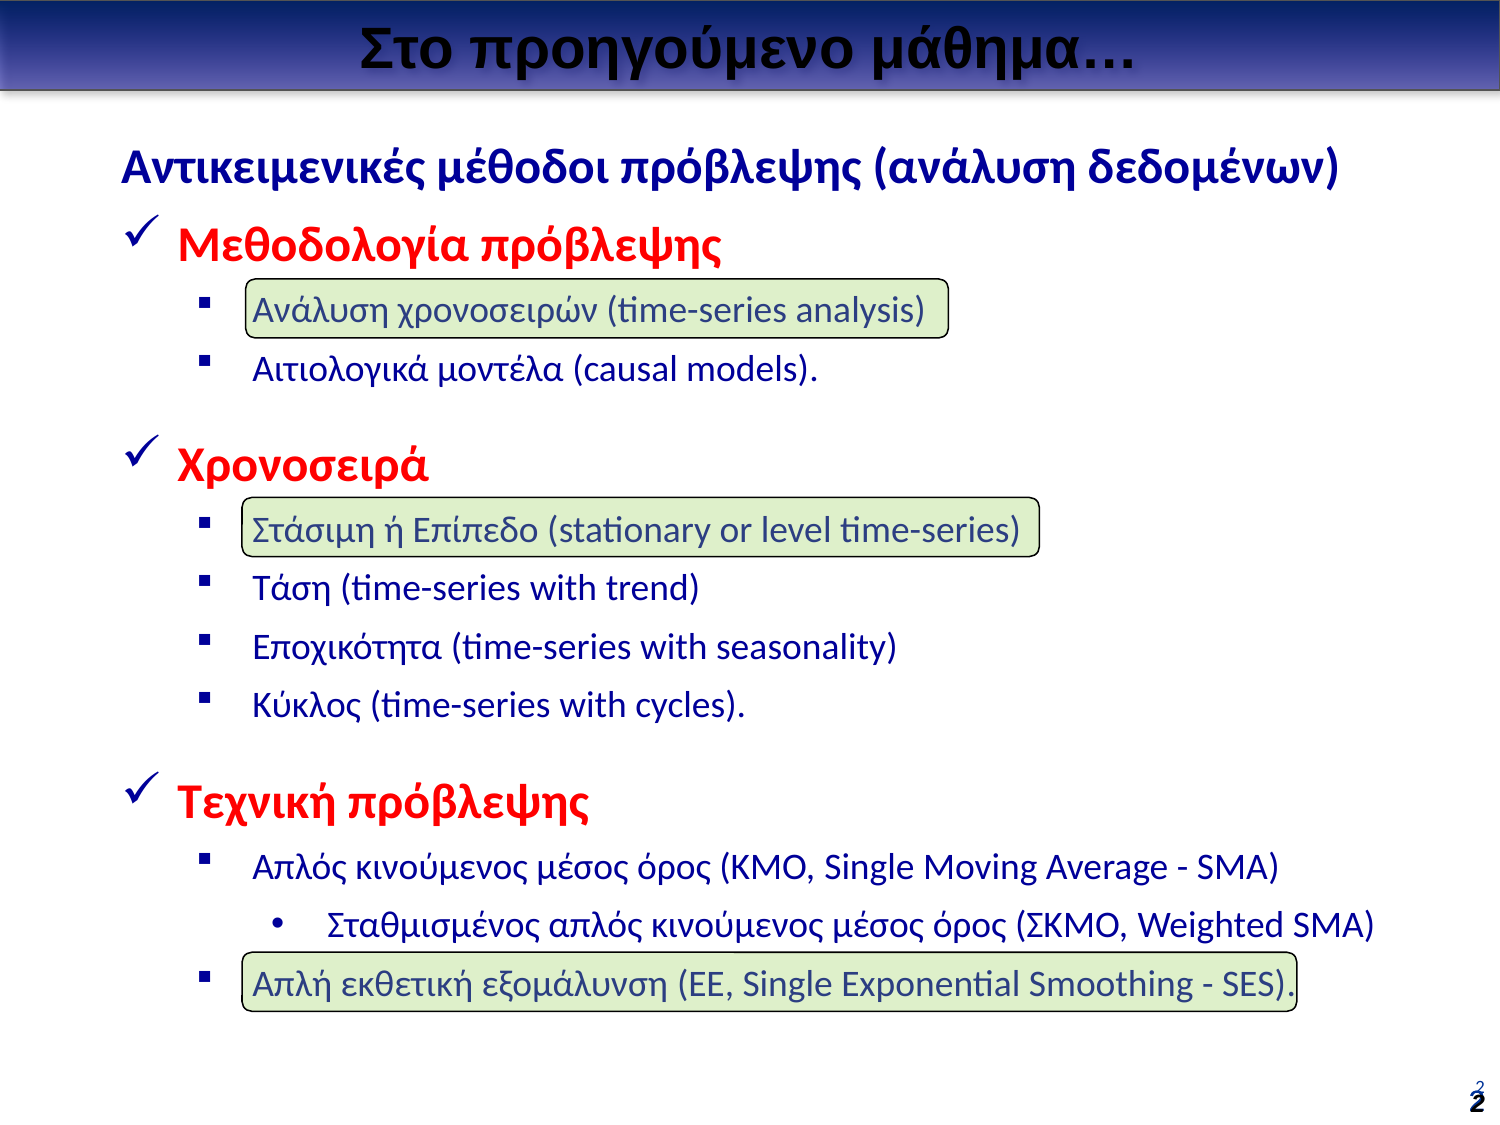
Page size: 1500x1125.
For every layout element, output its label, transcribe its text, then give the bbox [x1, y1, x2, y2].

text_box [241, 497, 1040, 557]
text_box Αντικειμενικές μέθοδοι πρόβλεψης (ανάλυση δεδομένων) Μεθοδολογία πρόβλεψης Ανάλυση χρονοσειρών (time-series analysis) Αιτιολογικά μοντέλα (causal models). Χρονοσειρά Στάσιμη ή Επίπεδο (stationary or level time-series) Τάση (time-series with trend) Εποχικότητα (time-series with seasonality) Κύκλος (time-series with cycles). Τεχνική πρόβλεψης Απλός κινούμενος μέσος όρος (ΚΜΟ, Single Moving Average - SMA) Σταθμισμένος απλός κινούμενος μέσος όρος (ΣΚΜΟ, Weighted SMA) Απλή εκθετική εξομάλυνση (ΕΕ, Single Exponential Smoothing - SES). [106, 108, 1500, 1011]
text_box 2 [1149, 1046, 1500, 1125]
text_box [242, 952, 1297, 1012]
text_box [245, 278, 949, 338]
text_box 2 [1424, 1079, 1500, 1125]
text_box Στο προηγούμενο μάθημα… [0, 0, 1500, 90]
